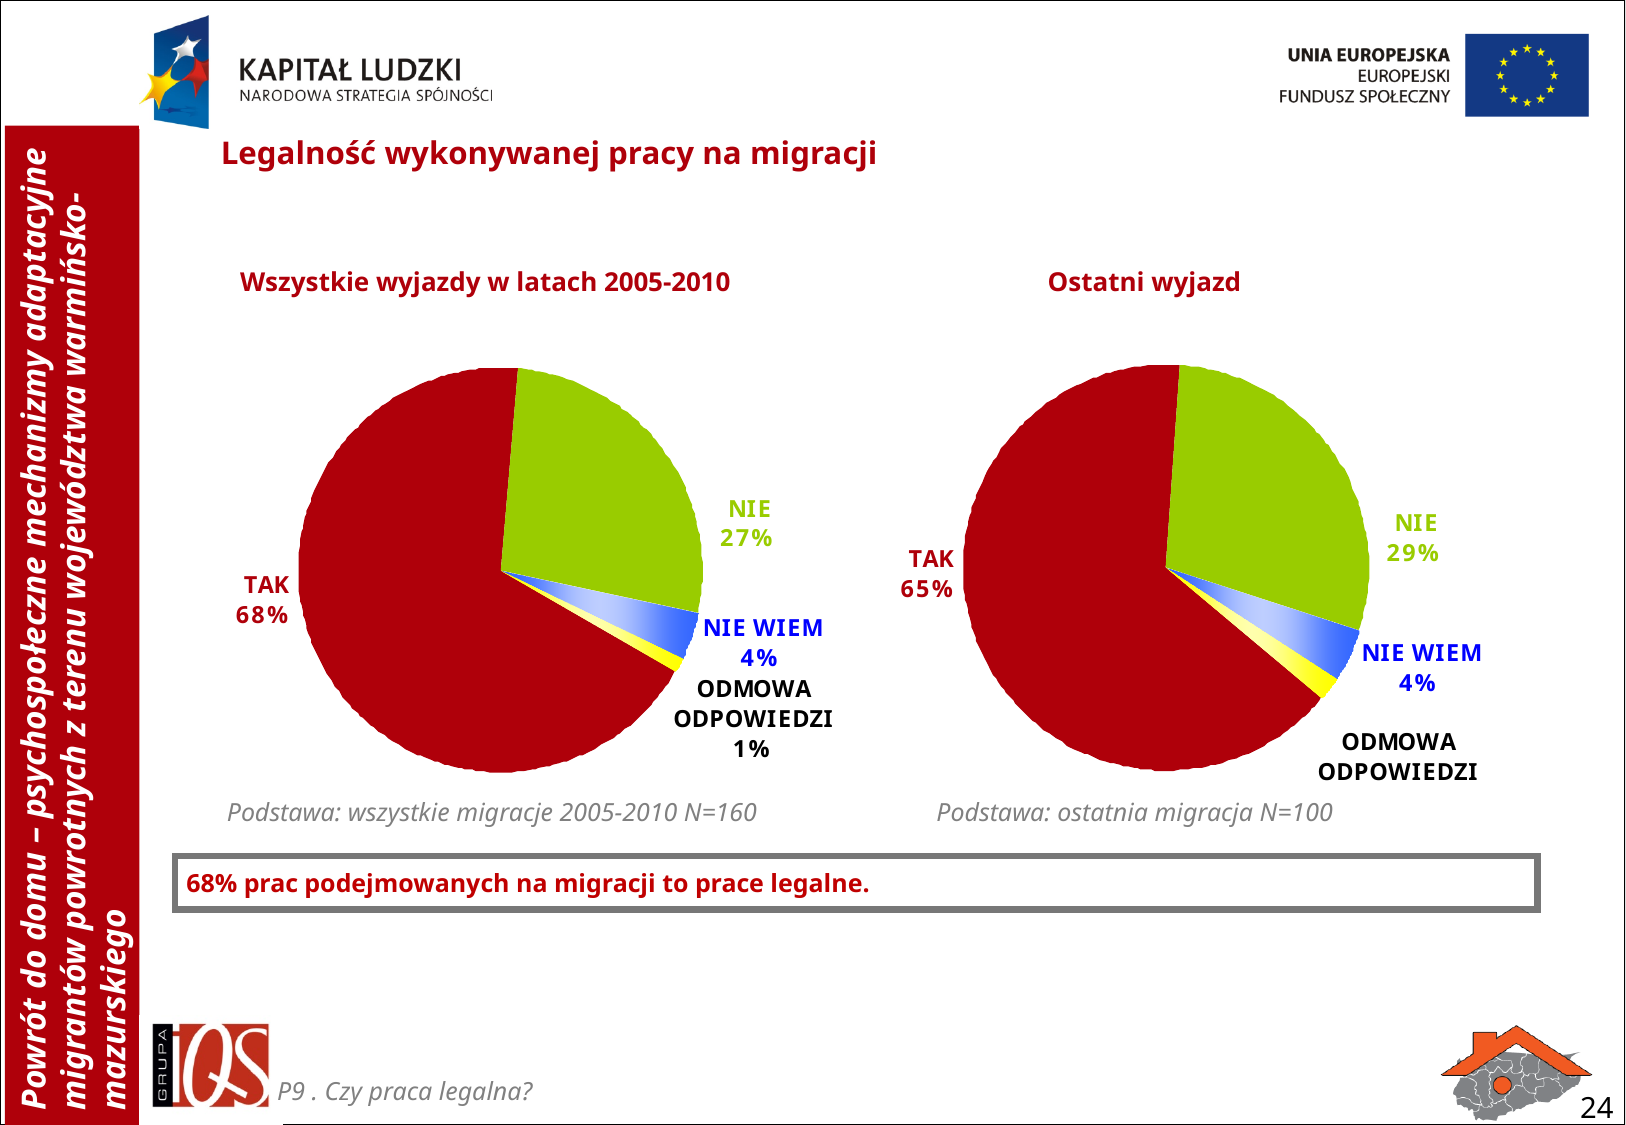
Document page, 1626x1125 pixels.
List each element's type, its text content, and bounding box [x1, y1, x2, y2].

text_box Legalność wykonywanej pracy na migracji [220, 126, 1384, 179]
text_box Podstawa: wszystkie migracje 2005-2010 N=160 [221, 796, 810, 827]
text_box Wszystkie wyjazdy w latach 2005-2010 [234, 265, 778, 297]
text_box Podstawa: ostatnia migracja N=100 [930, 796, 1502, 827]
picture [139, 1015, 283, 1125]
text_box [693, 316, 1610, 783]
picture [139, 15, 492, 129]
slide_number 24 [1249, 1082, 1625, 1125]
text_box Ostatni wyjazd [1041, 265, 1248, 297]
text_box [27, 319, 689, 786]
picture [1250, 7, 1617, 143]
picture [1438, 1023, 1594, 1082]
text_box 68% prac podejmowanych na migracji to prace legalne. [174, 856, 1538, 910]
text_box P9 . Czy praca legalna? [271, 1074, 1321, 1105]
